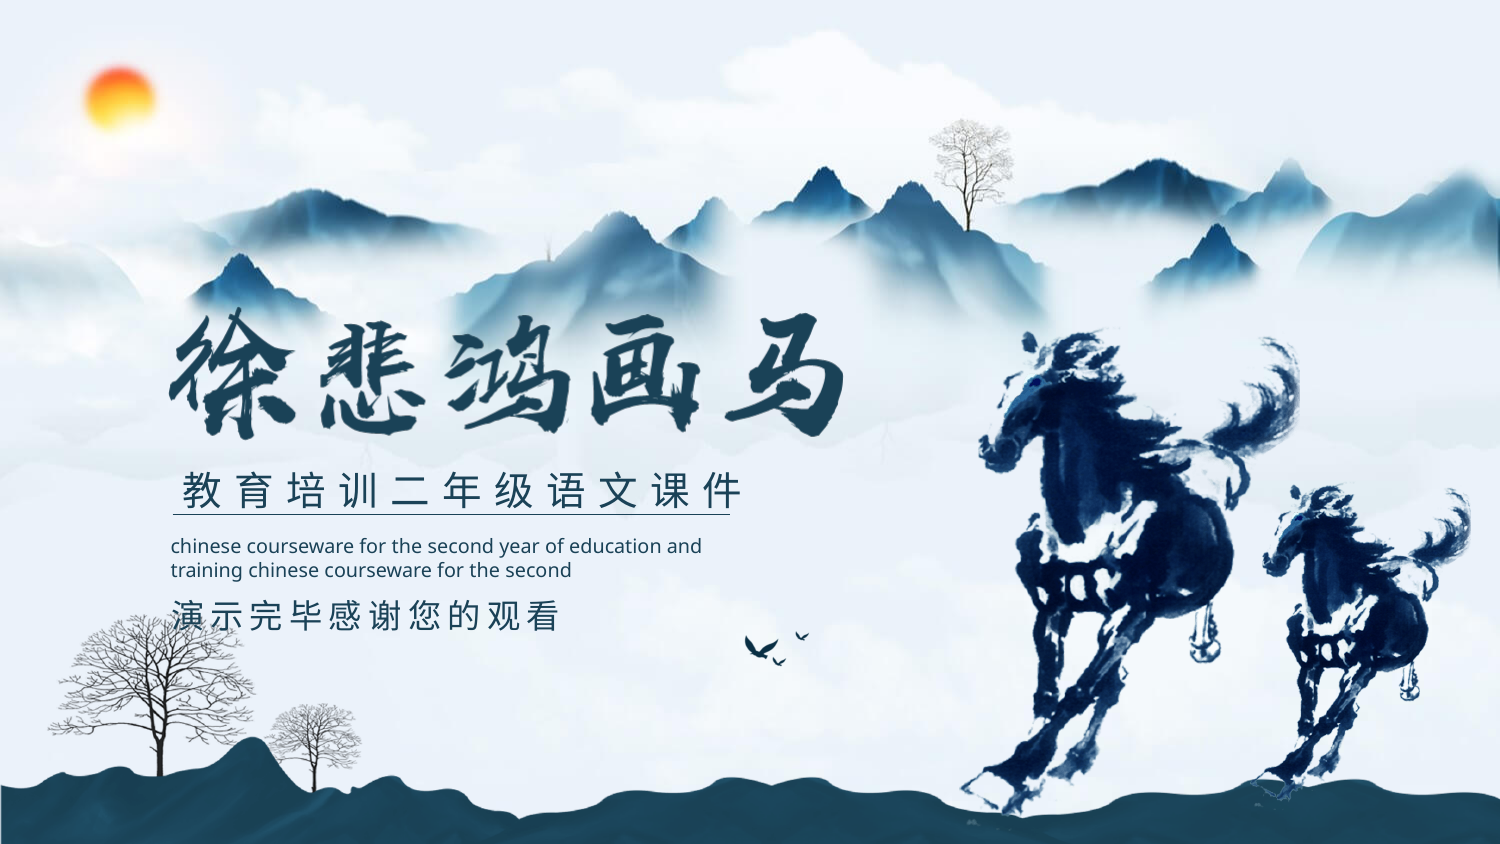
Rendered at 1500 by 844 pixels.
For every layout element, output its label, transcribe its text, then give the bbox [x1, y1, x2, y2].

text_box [158, 458, 767, 522]
text_box chinese courseware for the second year of education and training chinese courseware for the second [155, 526, 776, 576]
picture [0, 0, 1500, 844]
